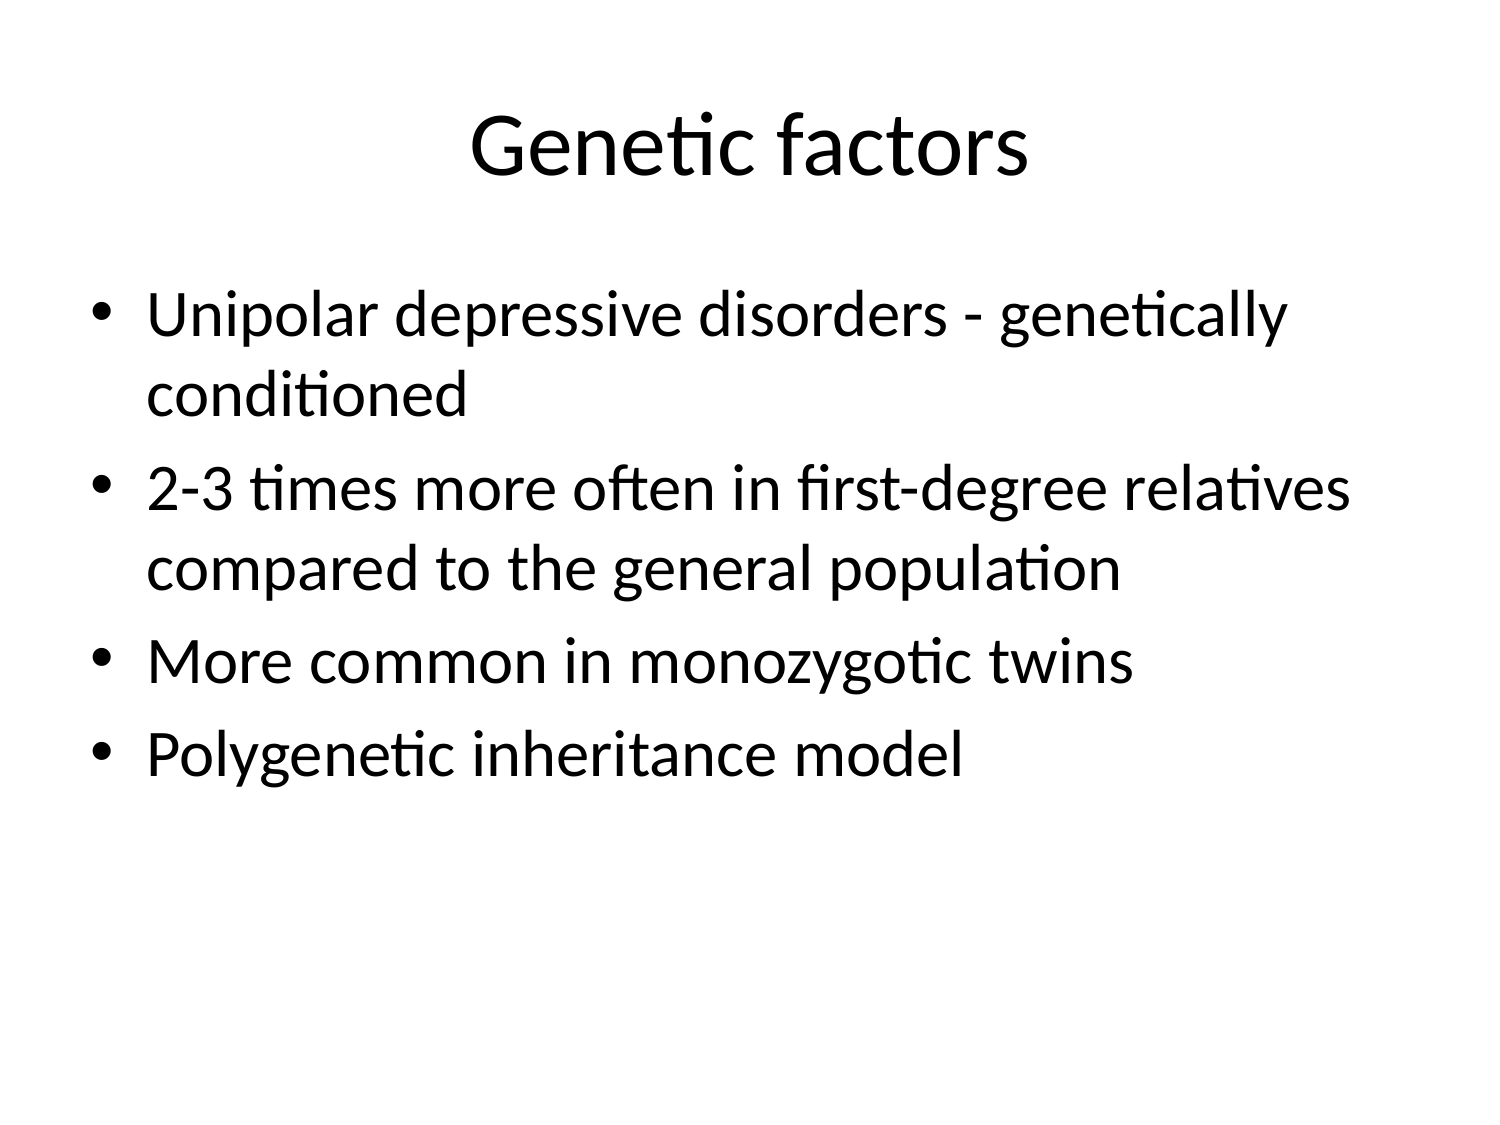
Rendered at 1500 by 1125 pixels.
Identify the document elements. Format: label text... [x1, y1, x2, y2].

list Unipolar depressive disorders - genetically conditioned 2-3 times more often in first-degree relatives compared to the general population More common in monozygotic twins Polygenetic inheritance model [74, 262, 1426, 1006]
title Genetic factors [74, 44, 1426, 233]
